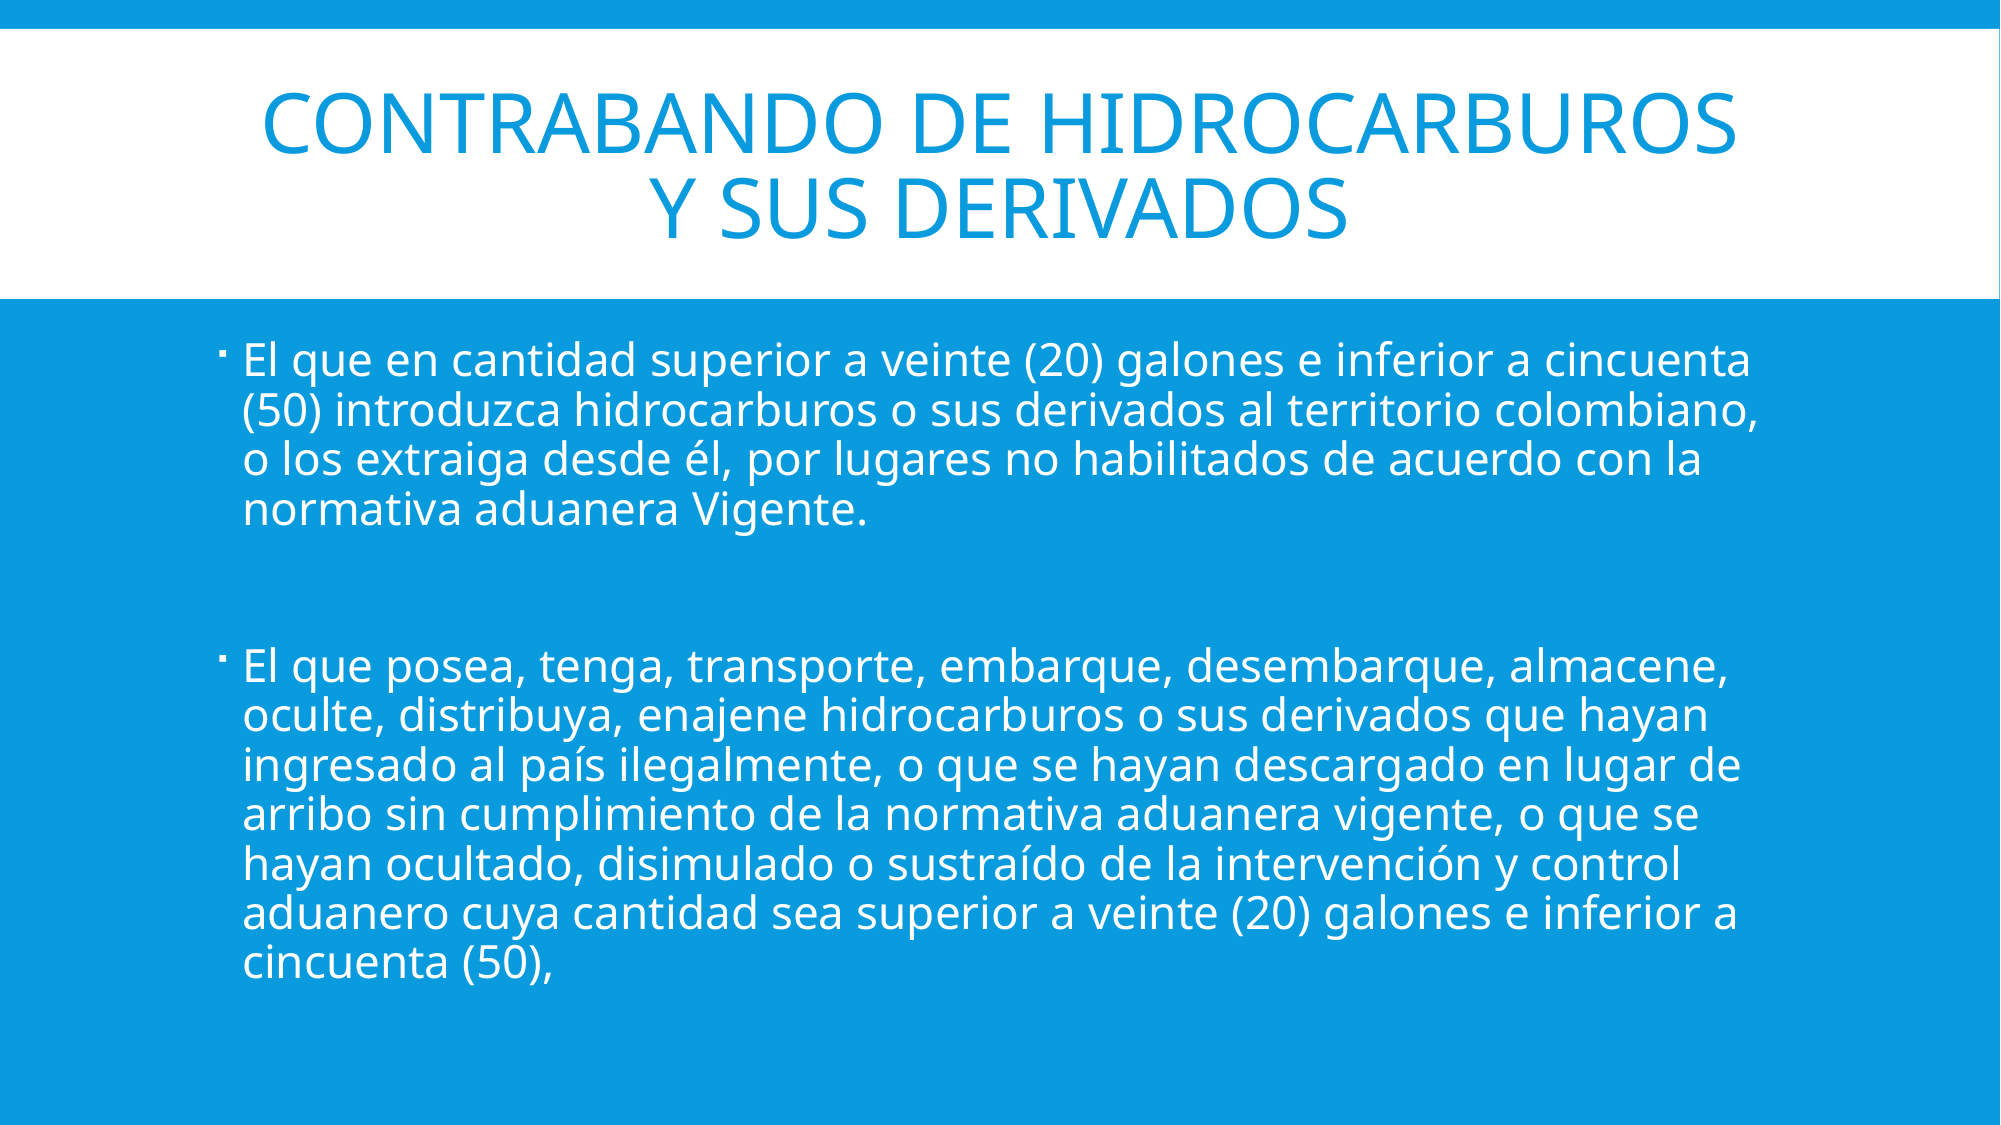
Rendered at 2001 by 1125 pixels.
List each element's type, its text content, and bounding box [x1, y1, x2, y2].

list El que en cantidad superior a veinte (20) galones e inferior a cincuenta (50) introduzca hidrocarburos o sus derivados al territorio colombiano, o los extraiga desde él, por lugares no habilitados de acuerdo con la normativa aduanera Vigente. El que posea, tenga, transporte, embarque, desembarque, almacene, oculte, distribuya, enajene hidrocarburos o sus derivados que hayan ingresado al país ilegalmente, o que se hayan descargado en lugar de arribo sin cumplimiento de la normativa aduanera vigente, o que se hayan ocultado, disimulado o sustraído de la intervención y control aduanero cuya cantidad sea superior a veinte (20) galones e inferior a cincuenta (50), [197, 329, 1803, 1021]
title Contrabando de hidrocarburos y sus derivados [197, 46, 1803, 294]
